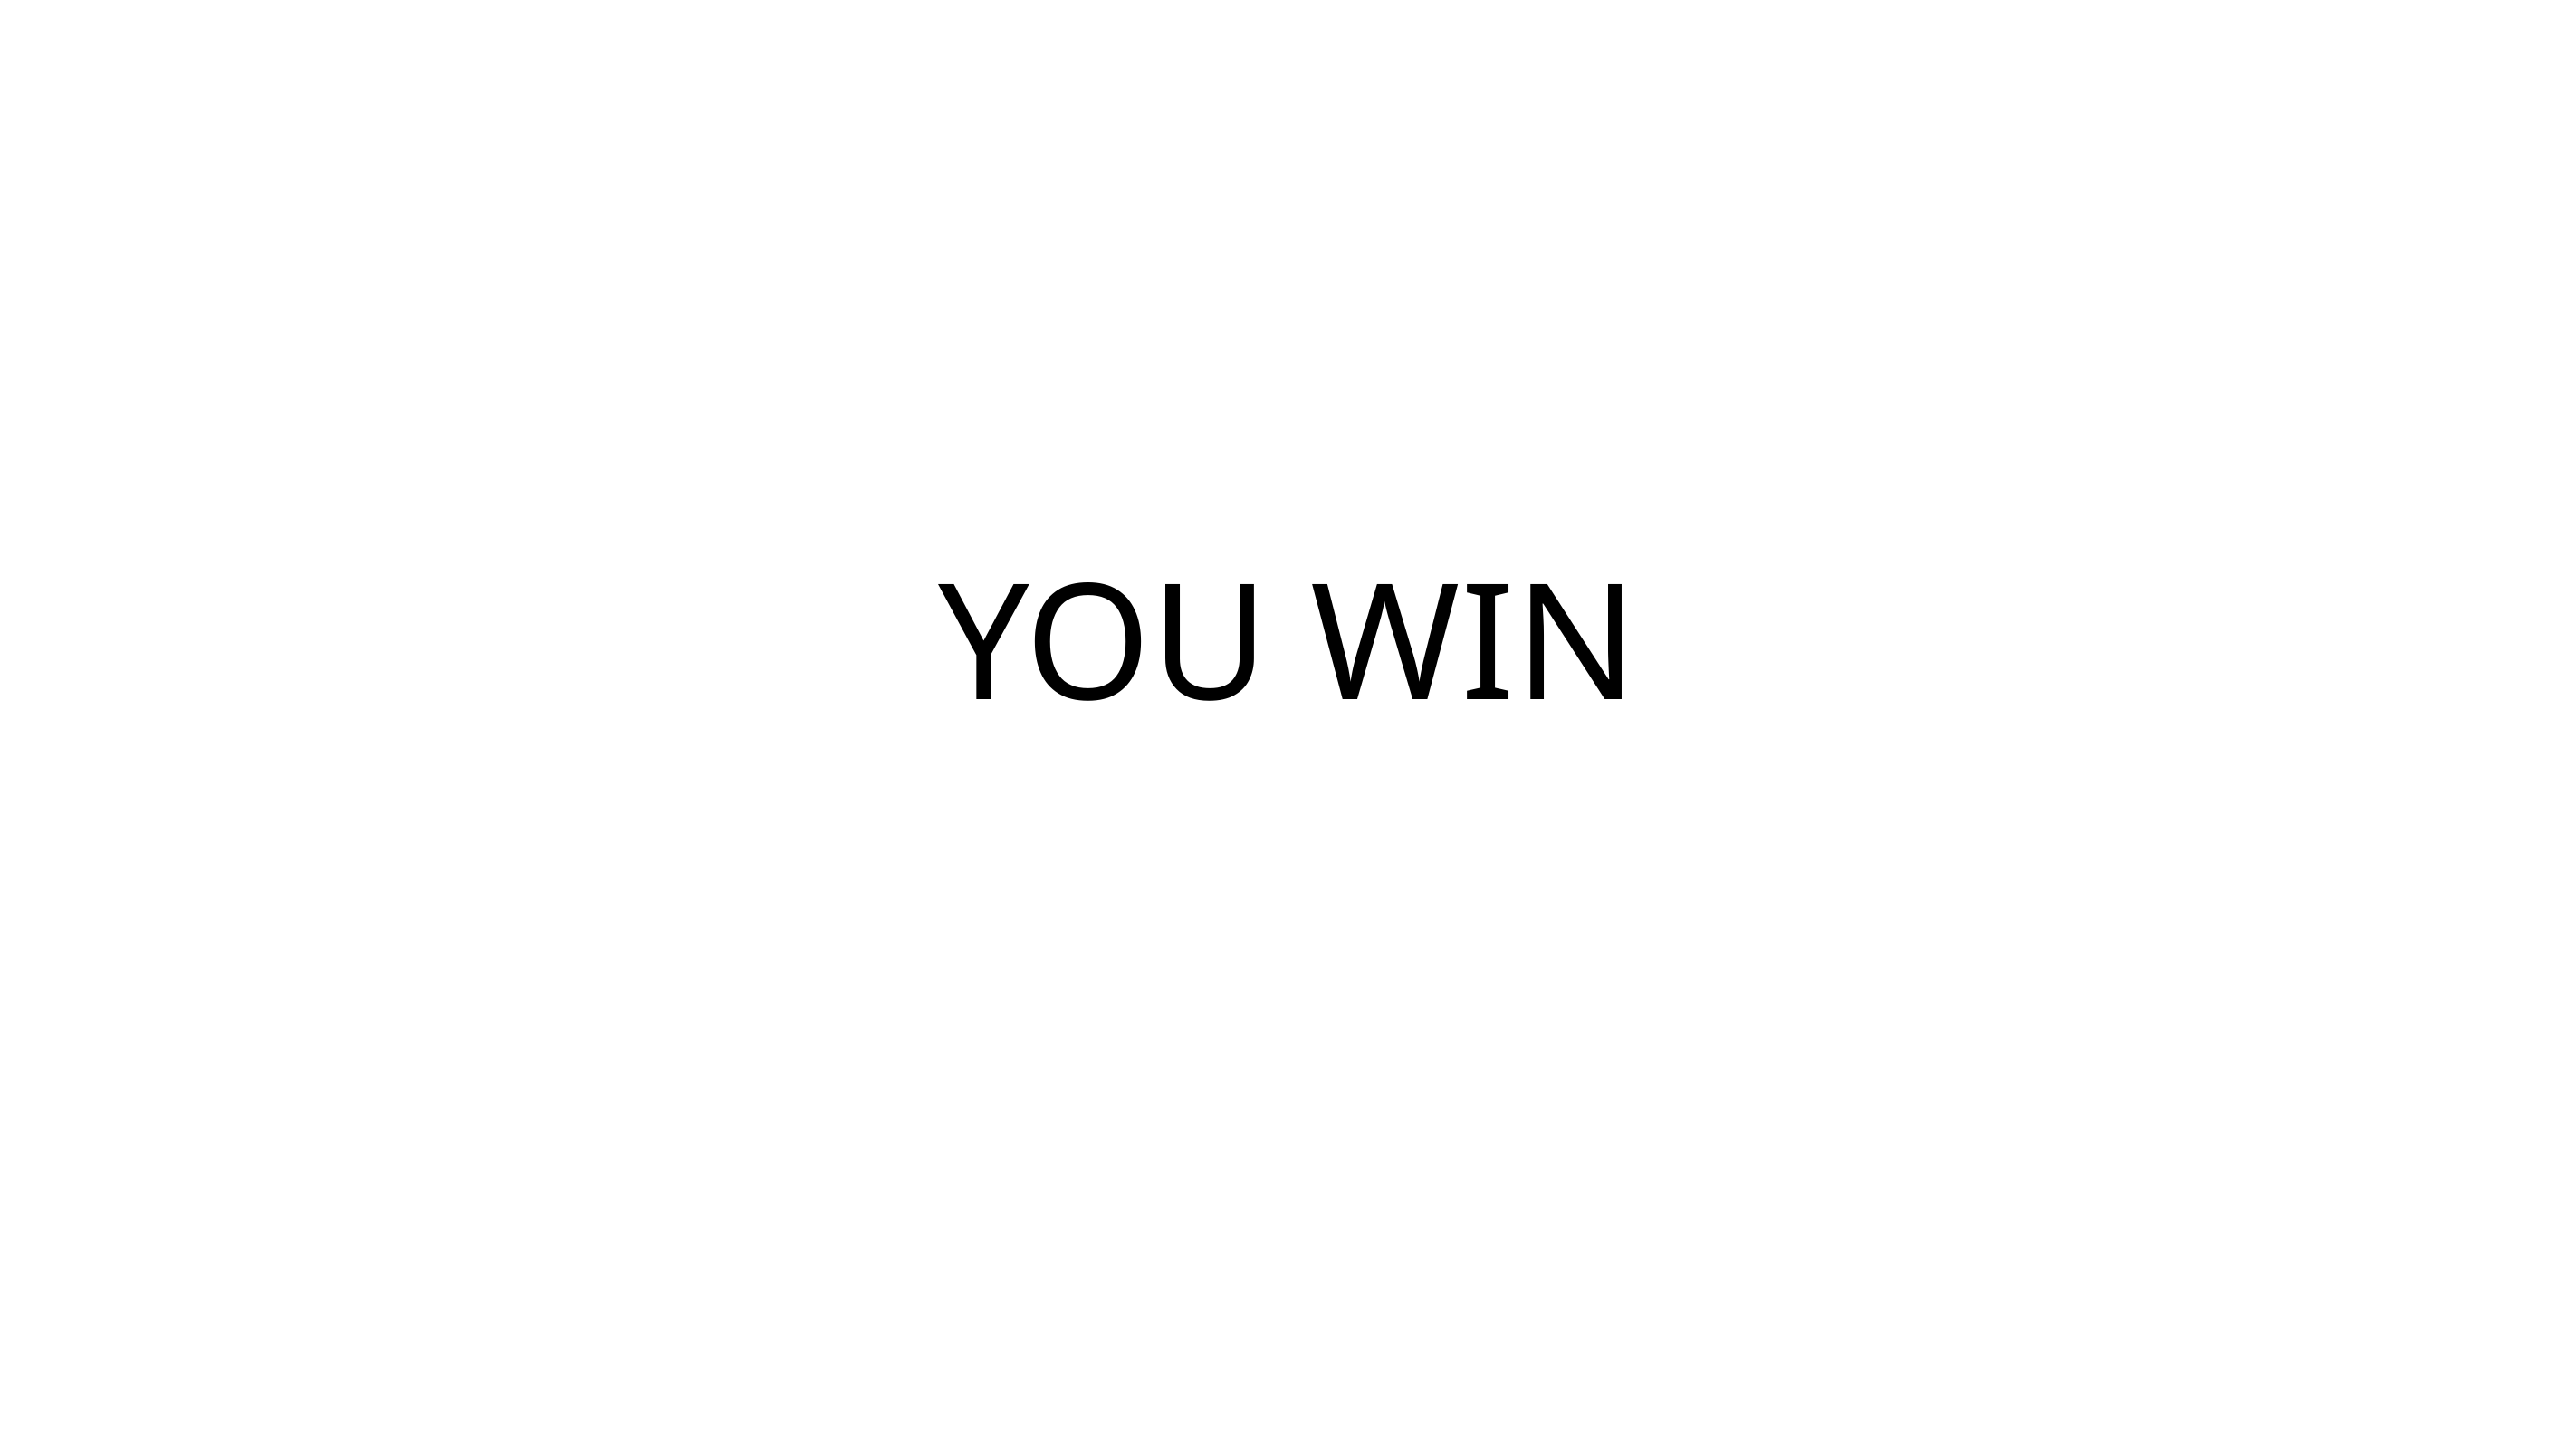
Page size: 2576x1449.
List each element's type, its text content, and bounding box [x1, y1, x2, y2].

title YOU WIN [321, 236, 2254, 742]
